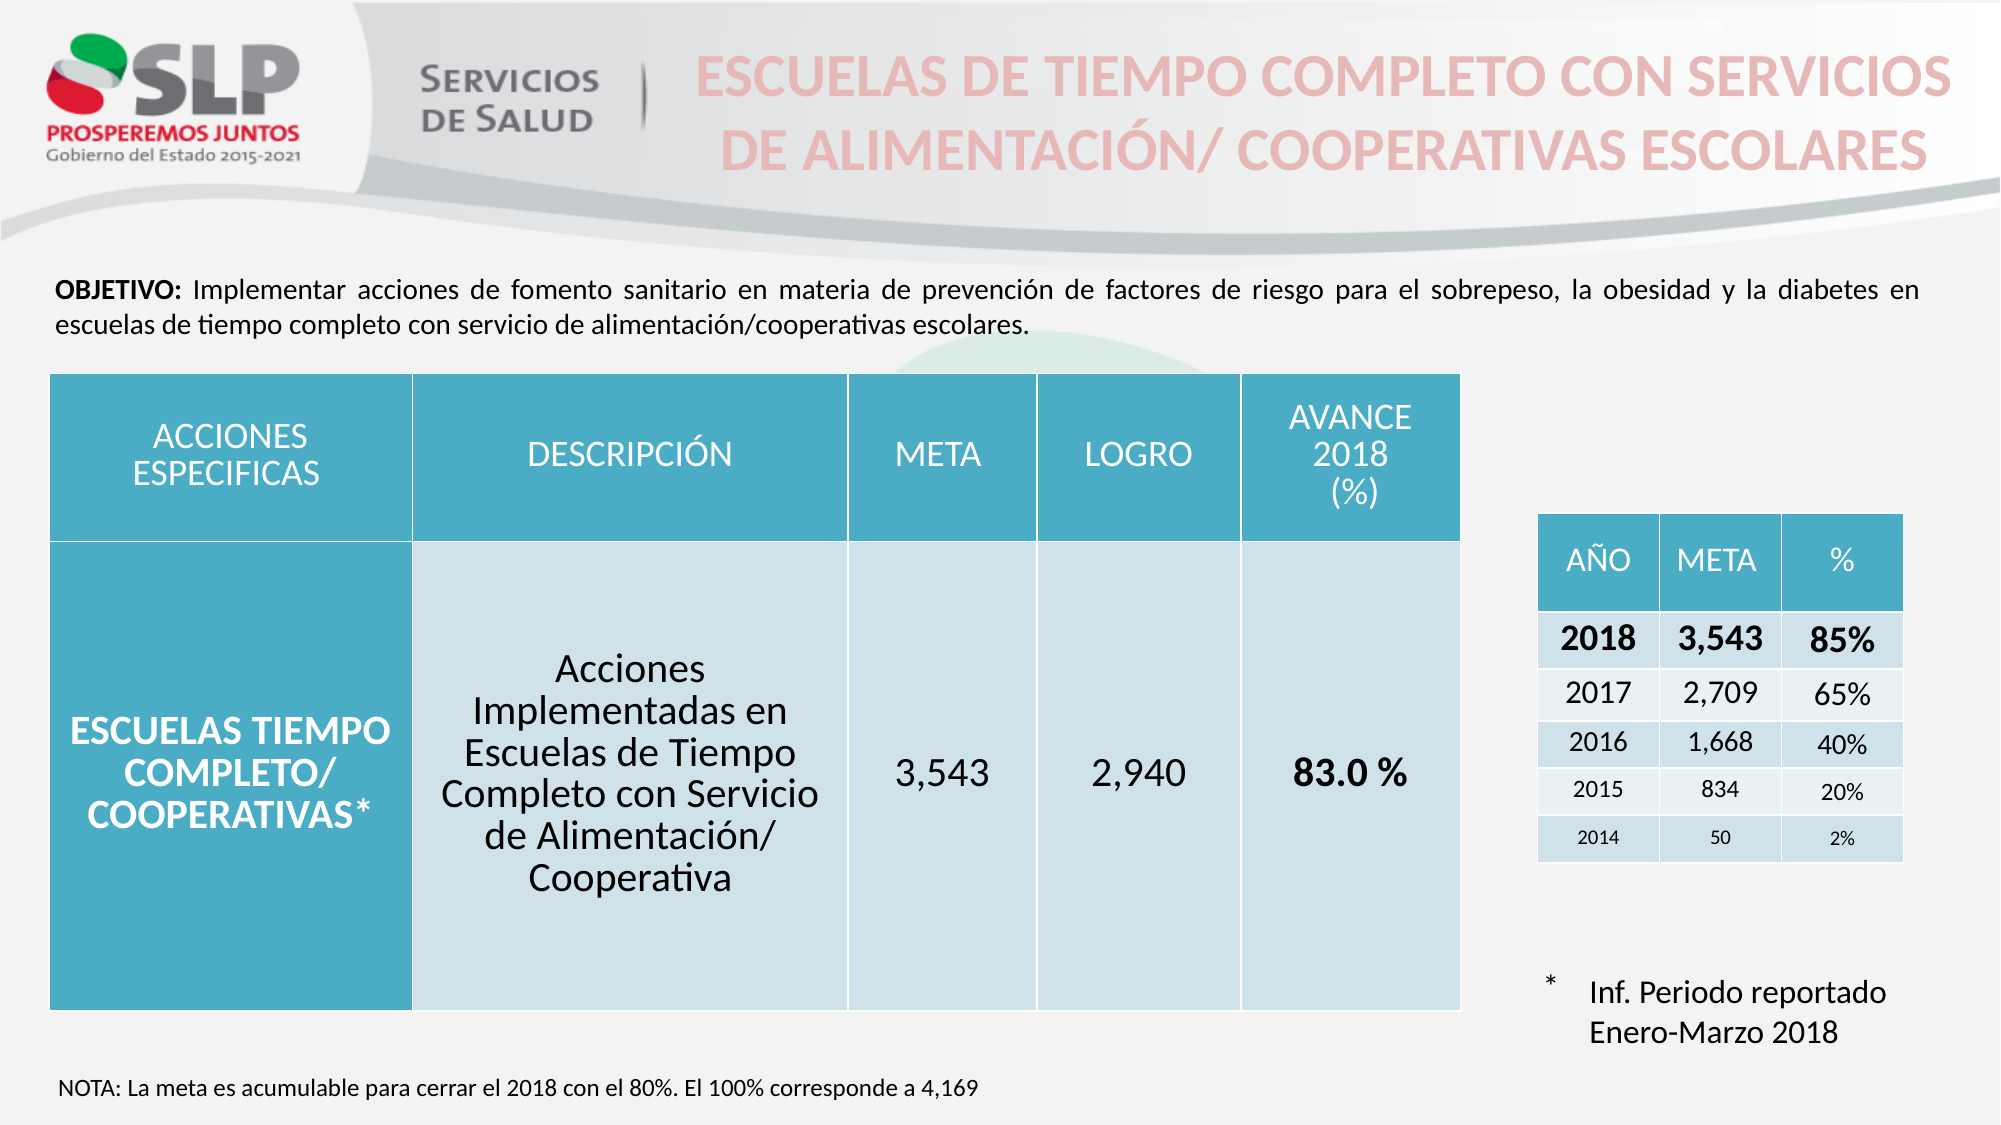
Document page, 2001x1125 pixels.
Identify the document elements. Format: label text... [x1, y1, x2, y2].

table_cell 2% [1782, 816, 1903, 862]
table_header META [1660, 514, 1781, 611]
table_cell 1,668 [1660, 722, 1781, 767]
table_cell 20% [1782, 769, 1903, 814]
table_header % [1782, 514, 1903, 611]
table_cell 2,940 [1038, 542, 1240, 1010]
table_cell 3,543 [1660, 613, 1781, 668]
table_cell 50 [1660, 816, 1781, 862]
table_header META [849, 374, 1036, 541]
text_box ESCUELAS DE TIEMPO COMPLETO CON SERVICIOS DE ALIMENTACIÓN/ COOPERATIVAS ESCOLARES [681, 19, 1969, 199]
text_box Inf. Periodo reportado Enero-Marzo 2018 [1527, 963, 1914, 1058]
table_cell 65% [1782, 670, 1903, 720]
table_cell ESCUELAS TIEMPO COMPLETO/ COOPERATIVAS* [50, 542, 412, 1010]
table_cell 2016 [1538, 722, 1659, 767]
table_cell 3,543 [849, 542, 1036, 1010]
table_cell 2018 [1538, 613, 1659, 668]
table_cell 83.0 % [1242, 542, 1460, 1010]
table_header DESCRIPCIÓN [413, 374, 847, 541]
table_header ACCIONES ESPECIFICAS [50, 374, 412, 541]
text_box NOTA: La meta es acumulable para cerrar el 2018 con el 80%. El 100% corresponde a 4,169 [43, 1063, 1182, 1108]
table_cell 2014 [1538, 816, 1659, 862]
table_cell 2,709 [1660, 670, 1781, 720]
list OBJETIVO: Implementar acciones de fomento sanitario en materia de prevención de factores de riesgo para el sobrepeso, la obesidad y la diabetes en escuelas de tiempo completo con servicio de alimentación/cooperativas escolares. [43, 264, 1934, 352]
table_cell 2015 [1538, 769, 1659, 814]
table_cell 2017 [1538, 670, 1659, 720]
table_cell Acciones Implementadas en Escuelas de Tiempo Completo con Servicio de Alimentación/ Cooperativa [413, 542, 847, 1010]
table_cell 834 [1660, 769, 1781, 814]
picture [0, 0, 2001, 1125]
table_header AÑO [1538, 514, 1659, 611]
table_header AVANCE 2018 (%) [1242, 374, 1460, 541]
table_header LOGRO [1038, 374, 1240, 541]
table_cell 40% [1782, 722, 1903, 767]
table_cell 85% [1782, 613, 1903, 668]
